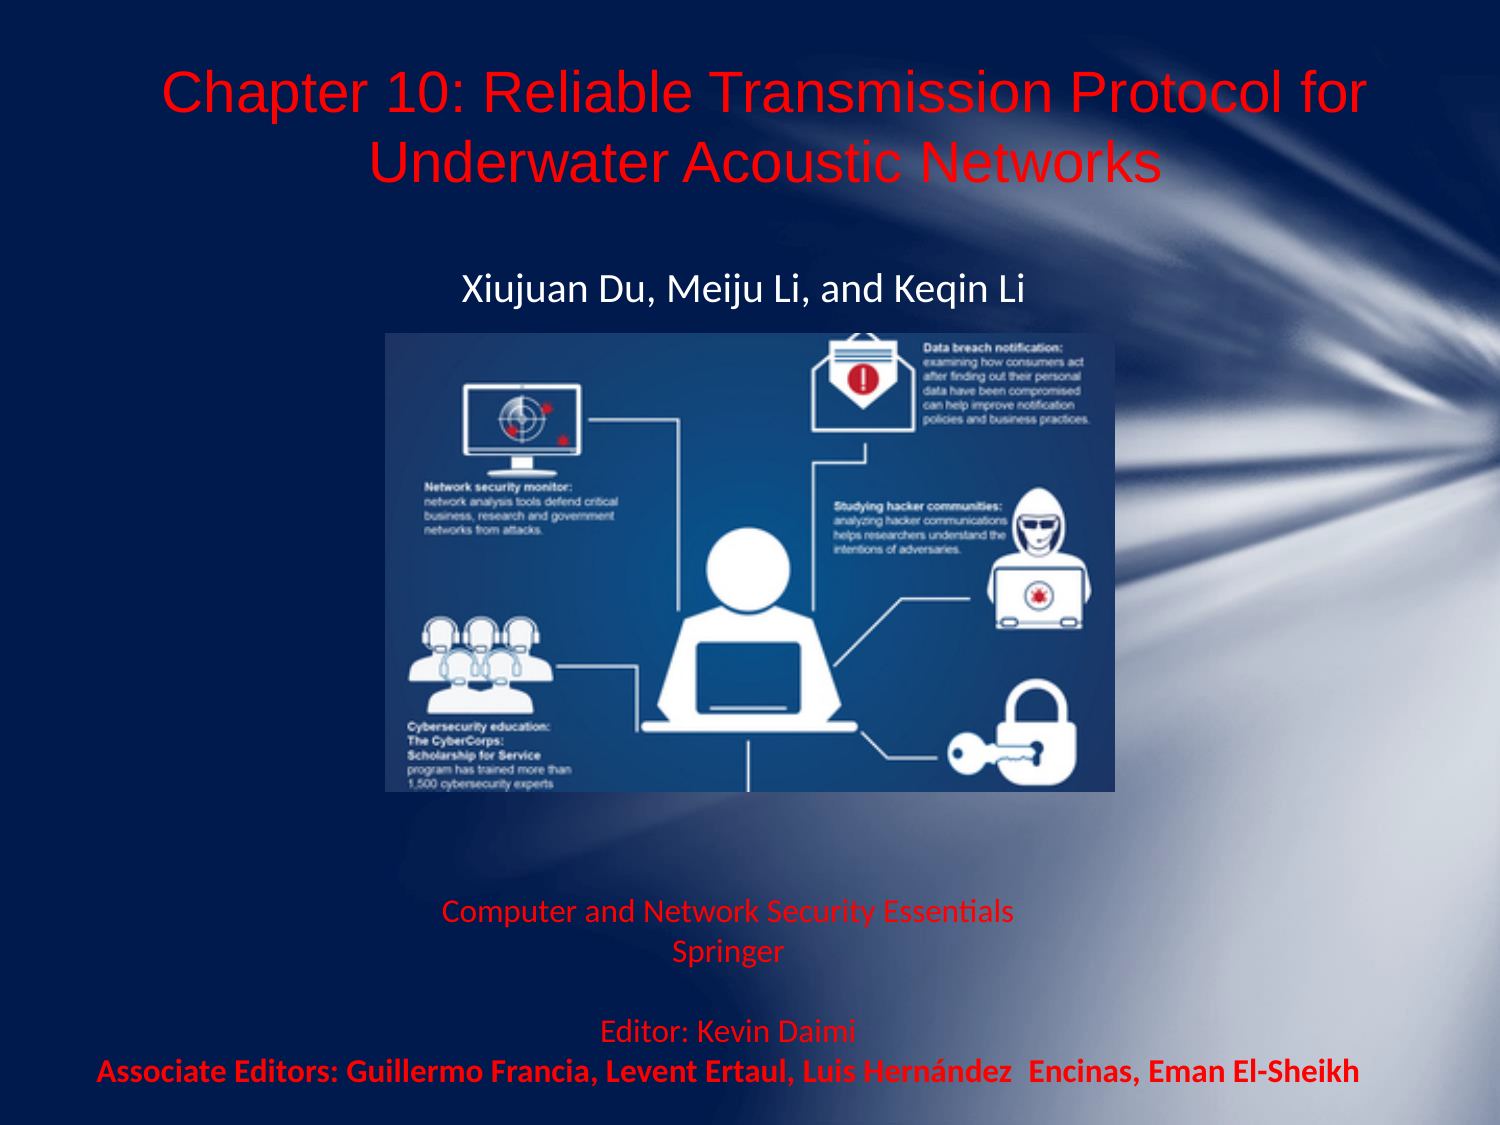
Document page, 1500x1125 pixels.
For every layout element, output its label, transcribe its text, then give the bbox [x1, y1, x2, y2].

title Chapter 10: Reliable Transmission Protocol for Underwater Acoustic Networks [44, 53, 1488, 196]
picture [0, 0, 1500, 1125]
text_box Xiujuan Du, Meiju Li, and Keqin Li [447, 253, 1085, 319]
footer Computer and Network Security Essentials Springer Editor: Kevin Daimi Associate Editors: Guillermo Francia, Levent Ertaul, Luis Hernández Encinas, Eman El-Sheikh [44, 889, 1413, 1097]
